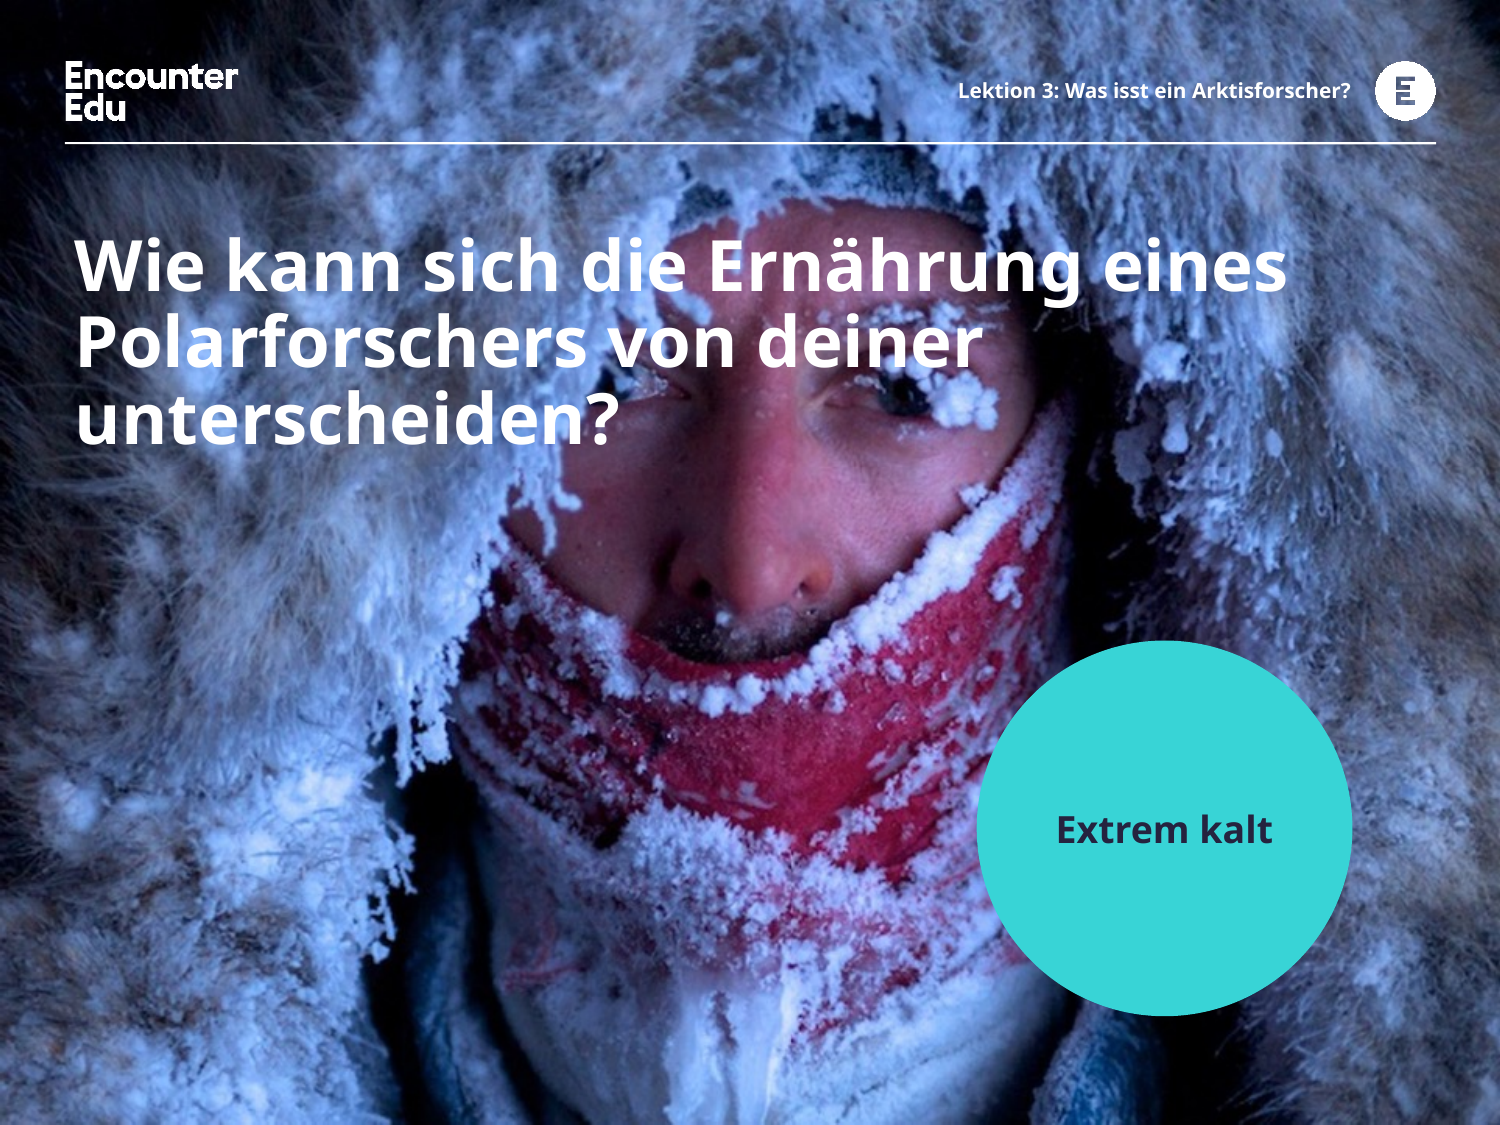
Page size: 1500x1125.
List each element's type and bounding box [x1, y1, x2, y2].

picture [0, 0, 1500, 1125]
text_box [976, 640, 1353, 1017]
